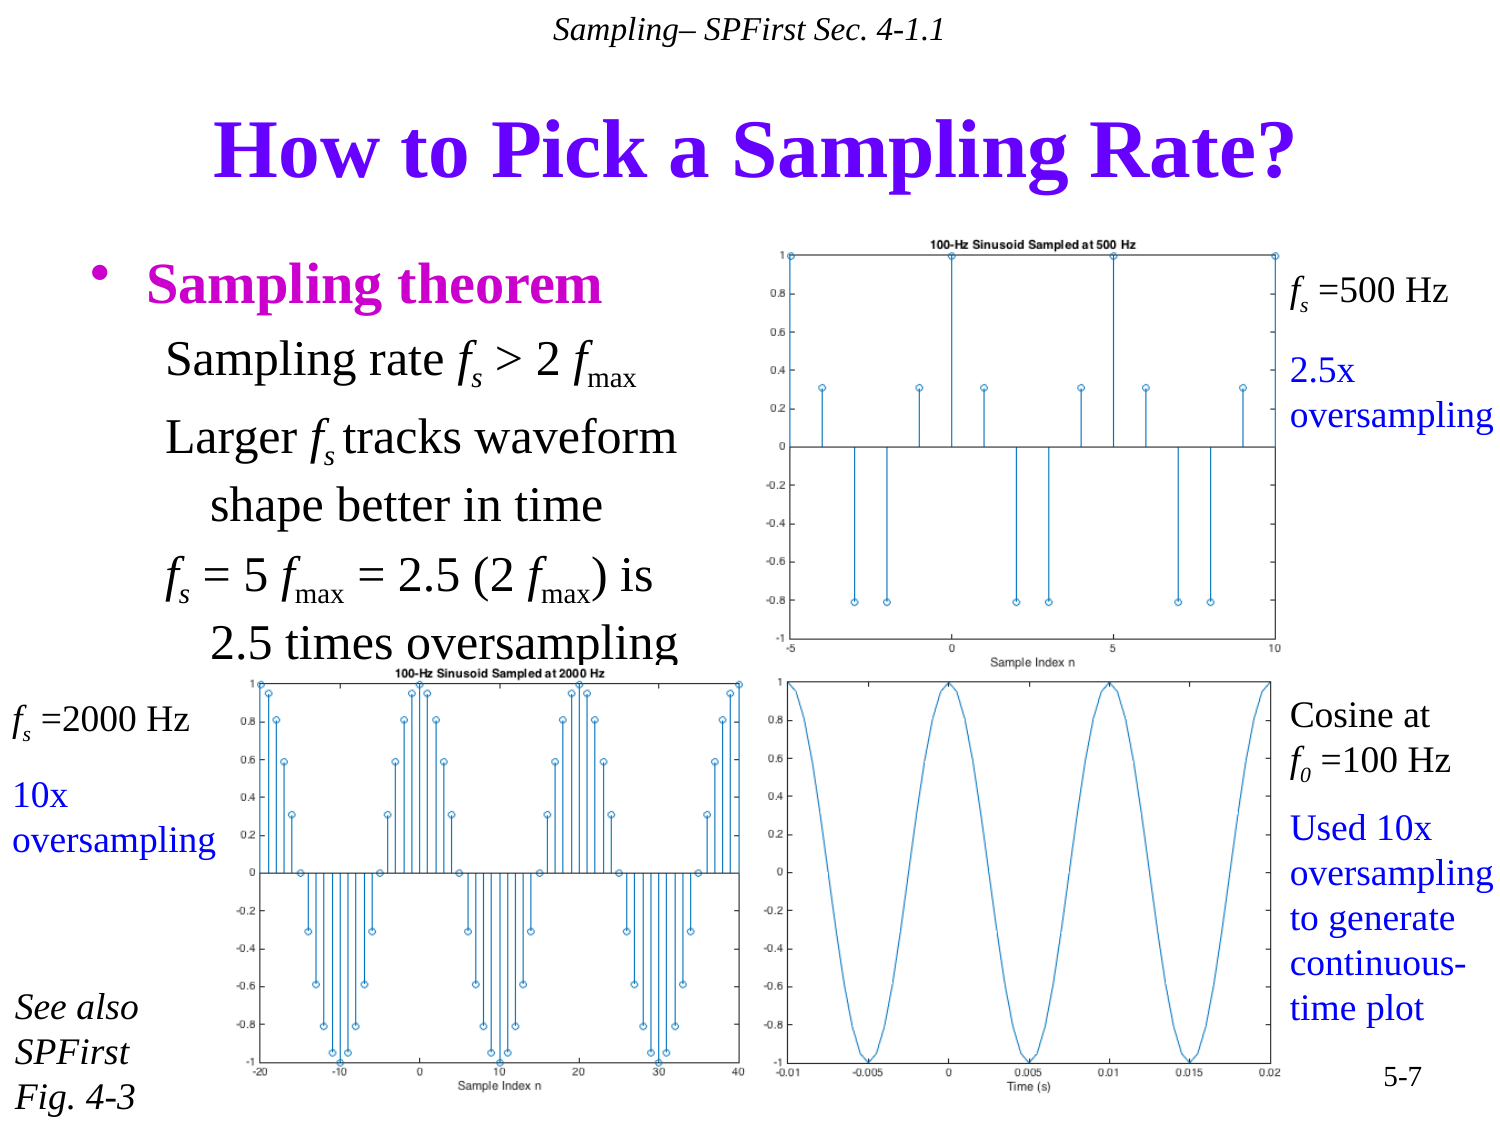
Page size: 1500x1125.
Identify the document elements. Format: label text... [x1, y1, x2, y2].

text_box See also SPFirst Fig. 4-3 [0, 974, 175, 1125]
text_box 10x oversampling [0, 762, 219, 868]
slide_number 5-7 [1124, 1049, 1438, 1125]
text_box Cosine at f0 =100 Hz [1289, 683, 1500, 794]
picture [224, 235, 1291, 1099]
text_box Sampling– SPFirst Sec. 4-1.1 [0, 0, 1500, 55]
text_box fs =500 Hz [1294, 258, 1500, 324]
title How to Pick a Sampling Rate? [75, 55, 1438, 238]
text_box 2.5x oversampling [1294, 337, 1500, 443]
text_box Used 10x oversampling to generate continuous-time plot [1289, 795, 1500, 1036]
text_box fs =2000 Hz [0, 687, 219, 753]
list Sampling theorem Sampling rate fs > 2 fmax Larger fs tracks waveform shape better in time fs = 5 fmax = 2.5 (2 fmax) is 2.5 times oversampling [75, 237, 749, 675]
